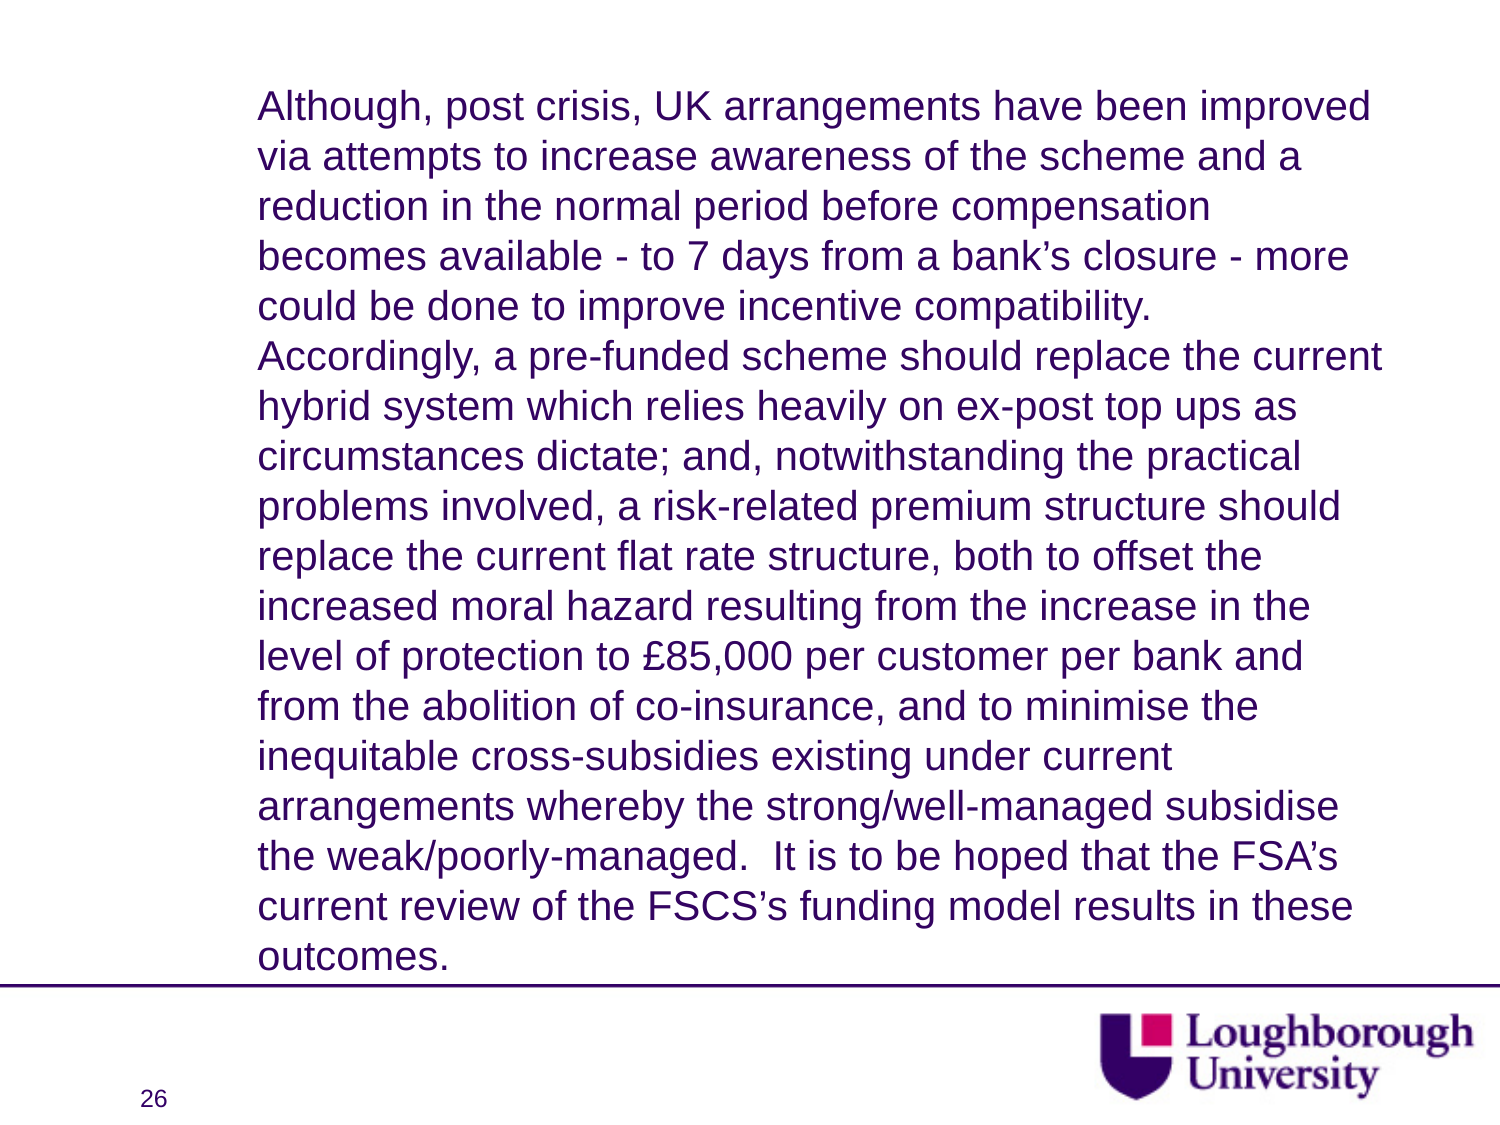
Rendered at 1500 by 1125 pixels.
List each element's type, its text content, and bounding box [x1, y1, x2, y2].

picture [0, 984, 1500, 1125]
list Although, post crisis, UK arrangements have been improved via attempts to increase awareness of the scheme and a reduction in the normal period before compensation becomes available - to 7 days from a bank’s closure - more could be done to improve incentive compatibility. Accordingly, a pre-funded scheme should replace the current hybrid system which relies heavily on ex-post top ups as circumstances dictate; and, notwithstanding the practical problems involved, a risk-related premium structure should replace the current flat rate structure, both to offset the increased moral hazard resulting from the increase in the level of protection to £85,000 per customer per bank and from the abolition of co-insurance, and to minimise the inequitable cross-subsidies existing under current arrangements whereby the strong/well-managed subsidise the weak/poorly-managed. It is to be hoped that the FSA’s current review of the FSCS’s funding model results in these outcomes. [123, 219, 1399, 920]
slide_number 26 [124, 1074, 226, 1107]
